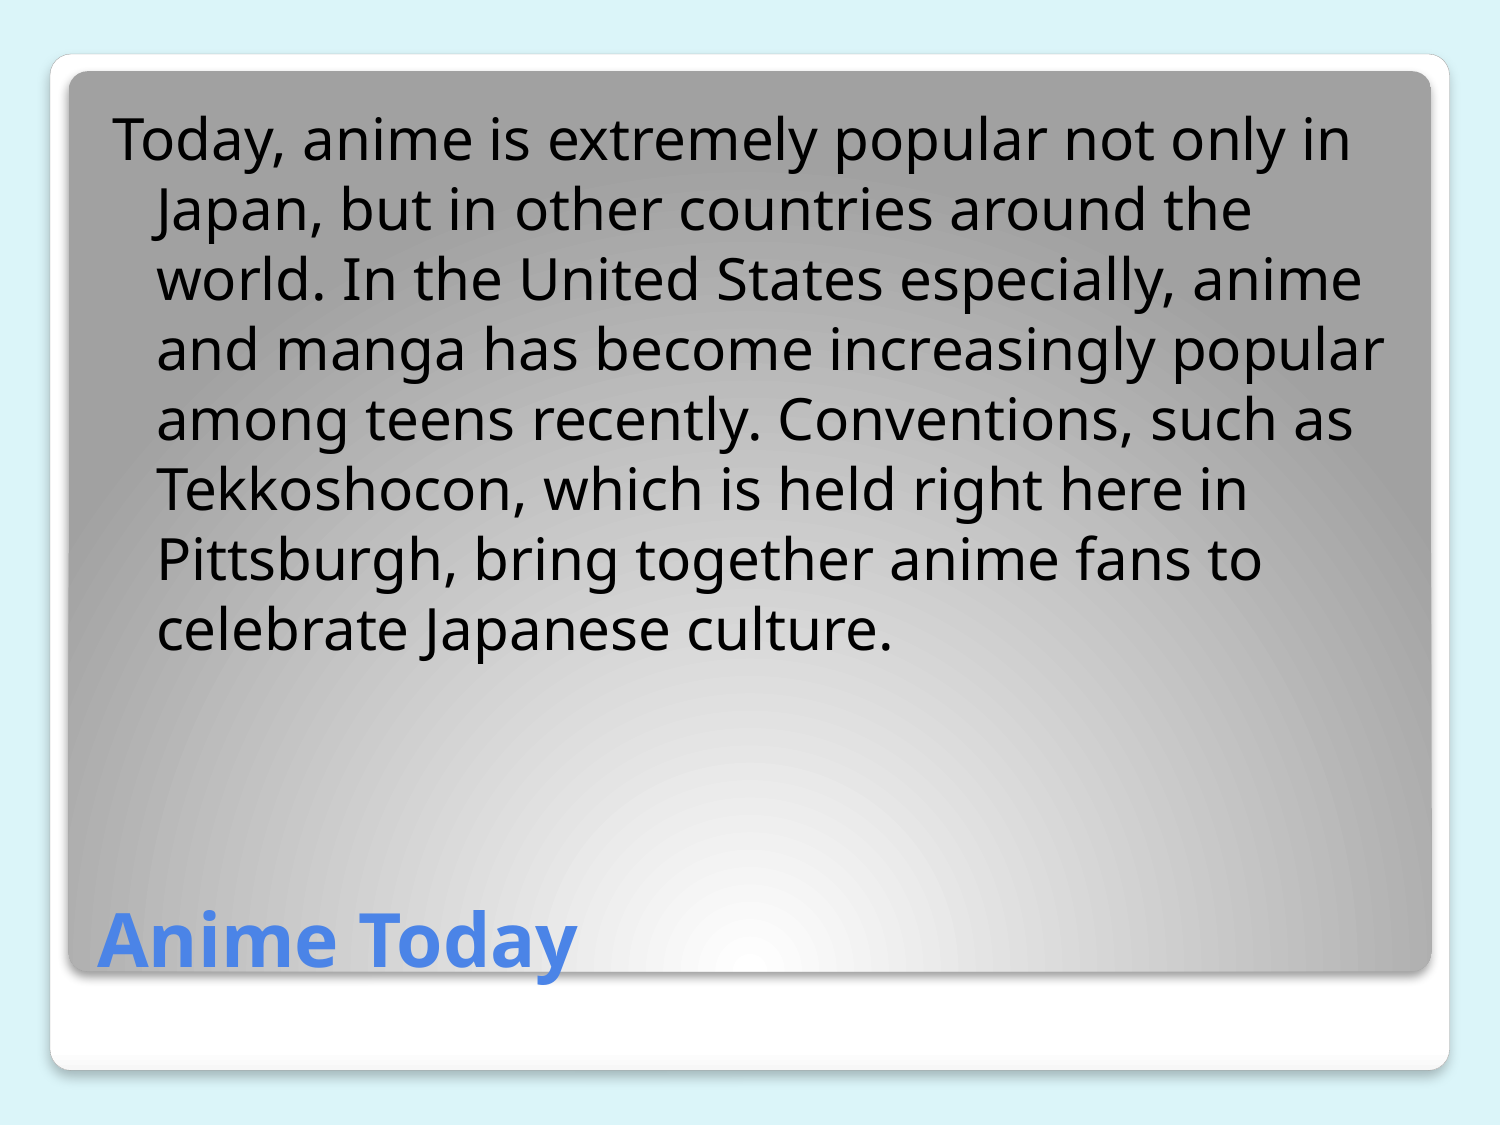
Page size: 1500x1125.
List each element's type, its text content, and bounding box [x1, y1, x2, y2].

list Today, anime is extremely popular not only in Japan, but in other countries around the world. In the United States especially, anime and manga has become increasingly popular among teens recently. Conventions, such as Tekkoshocon, which is held right here in Pittsburgh, bring together anime fans to celebrate Japanese culture. [82, 86, 1425, 774]
title Anime Today [82, 817, 1425, 990]
